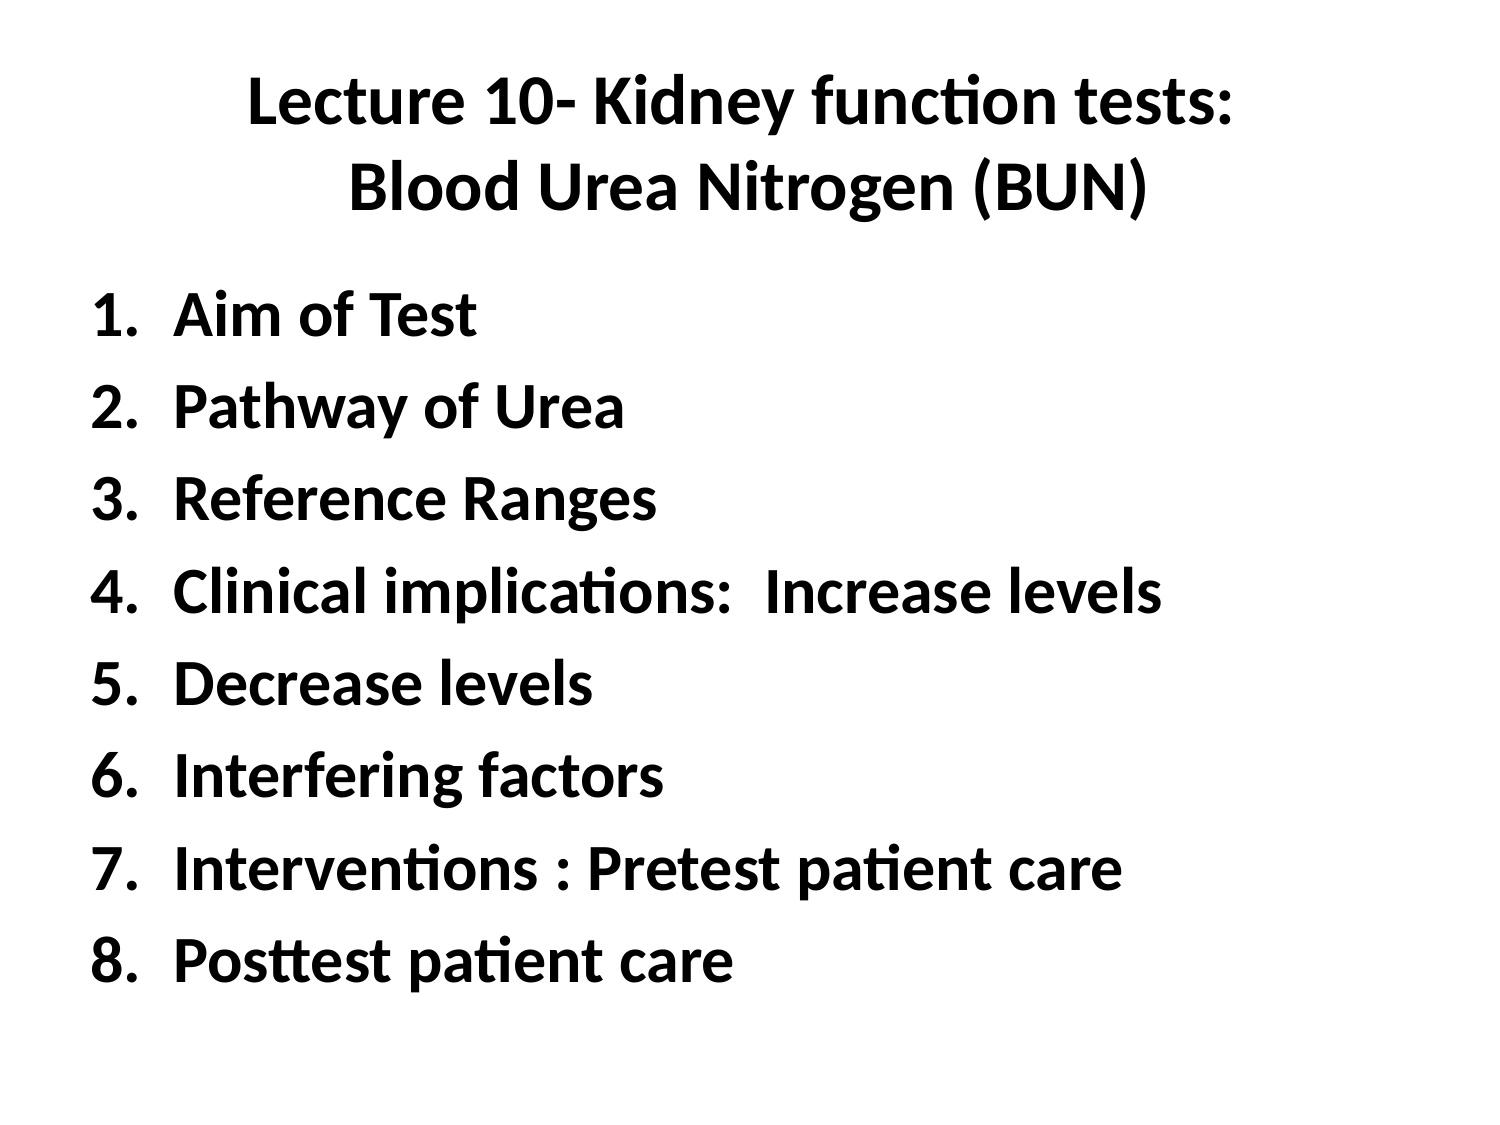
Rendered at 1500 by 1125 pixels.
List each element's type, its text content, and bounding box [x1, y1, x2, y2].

list Aim of Test Pathway of Urea Reference Ranges Clinical implications: Increase levels Decrease levels Interfering factors Interventions : Pretest patient care Posttest patient care [75, 262, 1425, 1005]
title Lecture 10- Kidney function tests: Blood Urea Nitrogen (BUN) [75, 45, 1425, 233]
